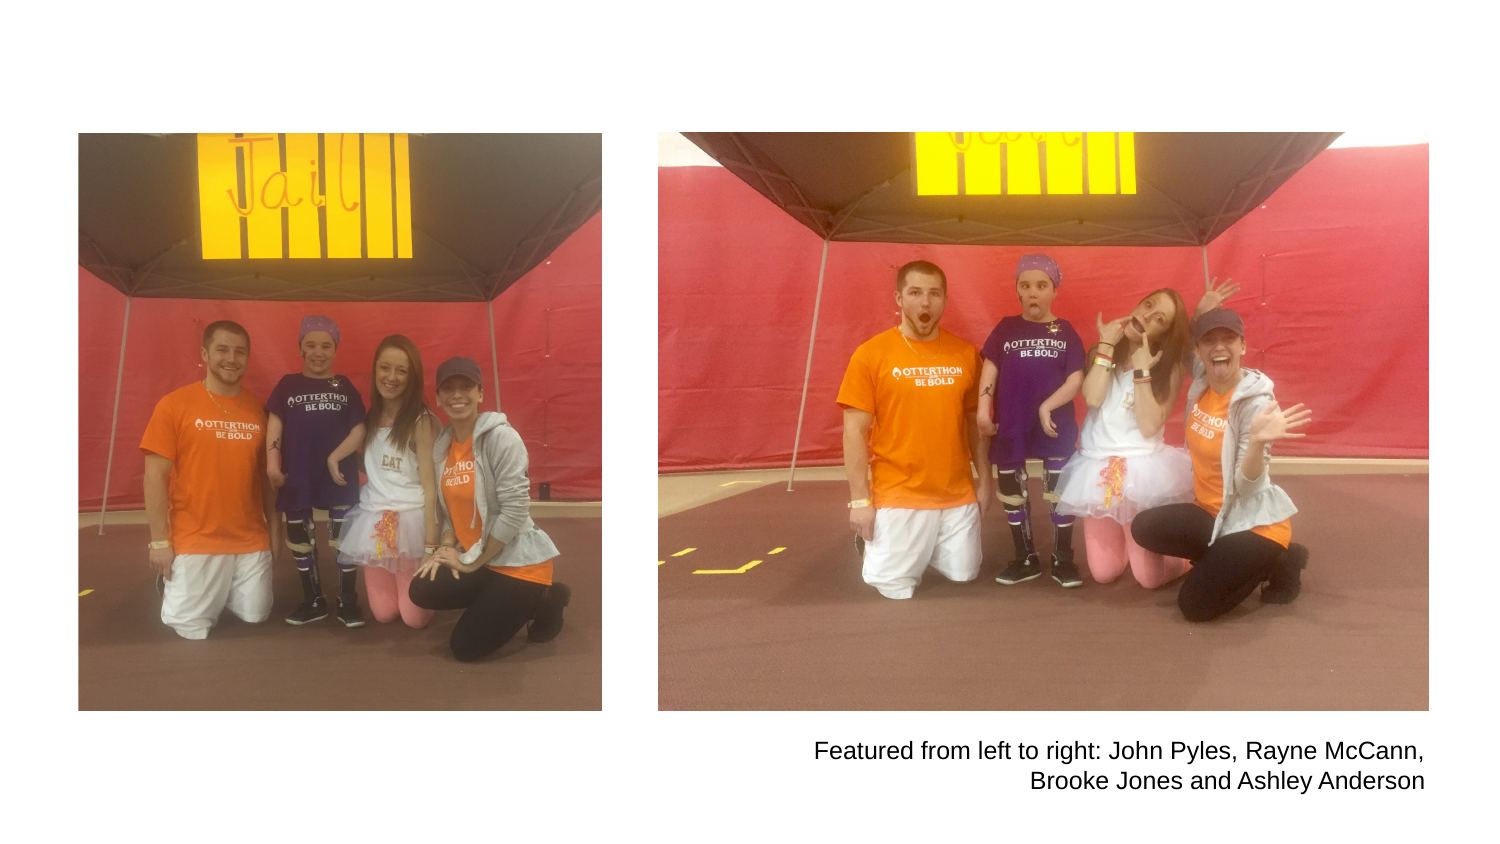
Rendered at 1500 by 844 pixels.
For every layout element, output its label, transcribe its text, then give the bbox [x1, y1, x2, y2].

text_box Featured from left to right: John Pyles, Rayne McCann, Brooke Jones and Ashley Anderson [794, 719, 1442, 790]
picture [78, 132, 602, 711]
picture [658, 132, 1429, 711]
